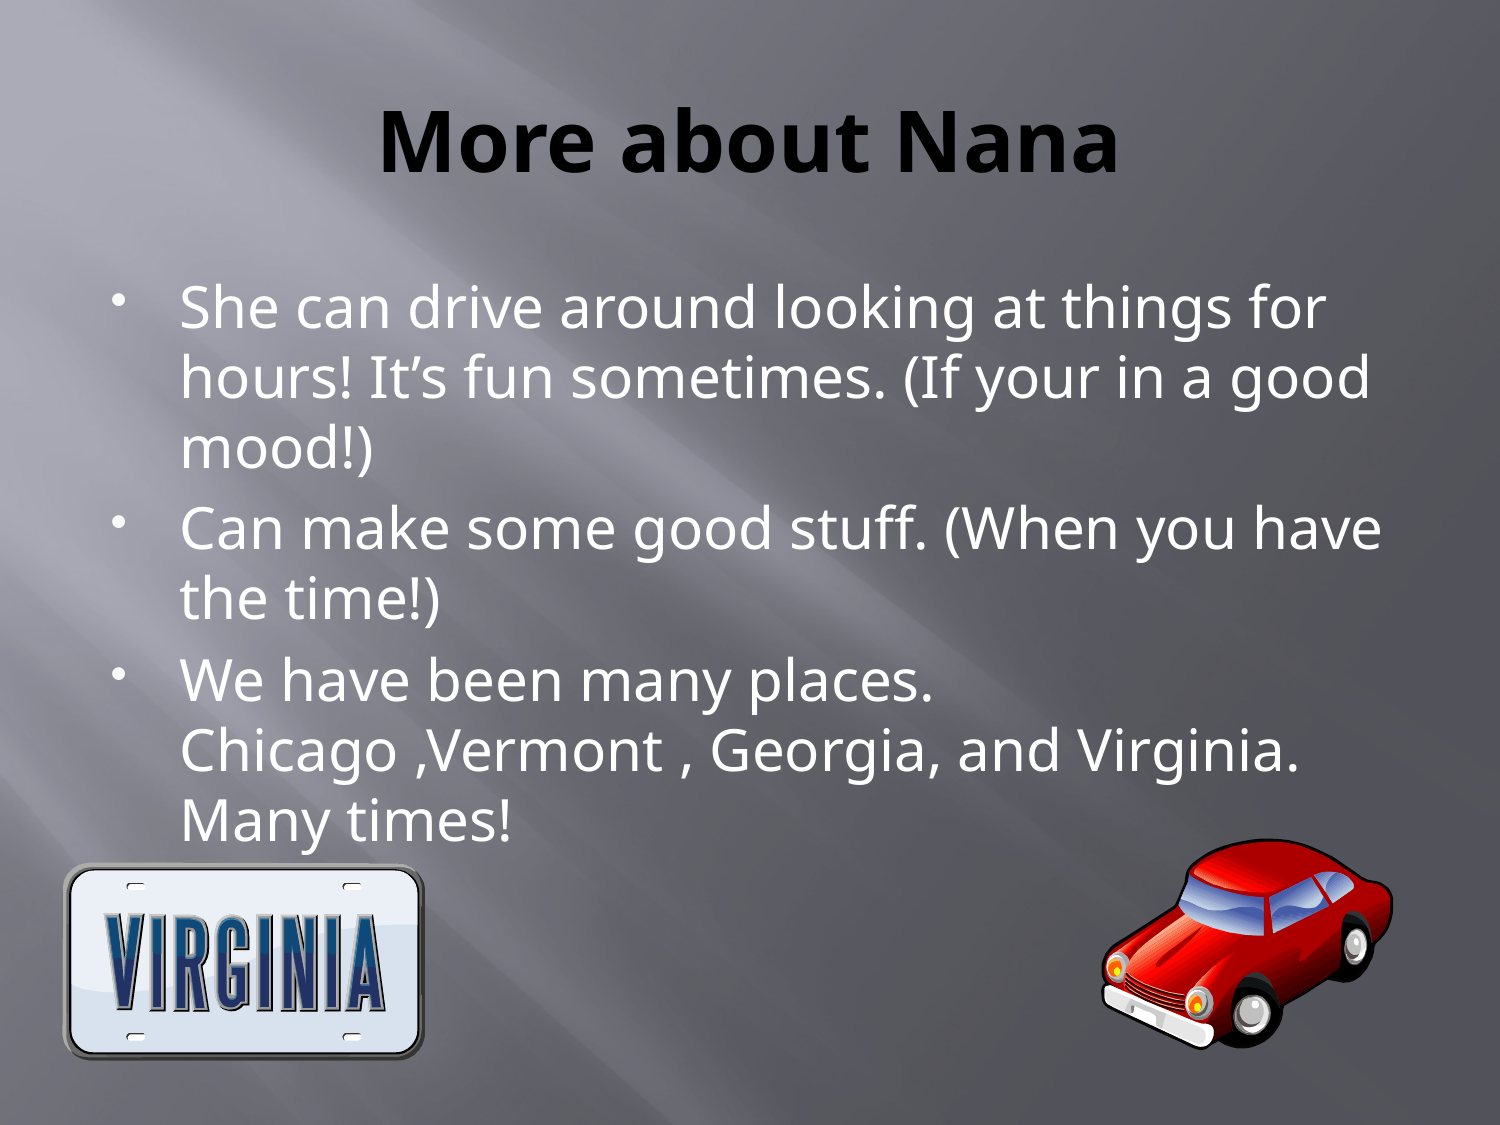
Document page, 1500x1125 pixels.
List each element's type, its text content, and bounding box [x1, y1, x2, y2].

title More about Nana [75, 45, 1425, 233]
picture [1099, 837, 1395, 1052]
picture [62, 862, 426, 1061]
list She can drive around looking at things for hours! It’s fun sometimes. (If your in a good mood!) Can make some good stuff. (When you have the time!) We have been many places. Chicago ,Vermont , Georgia, and Virginia. Many times! [75, 262, 1425, 1035]
